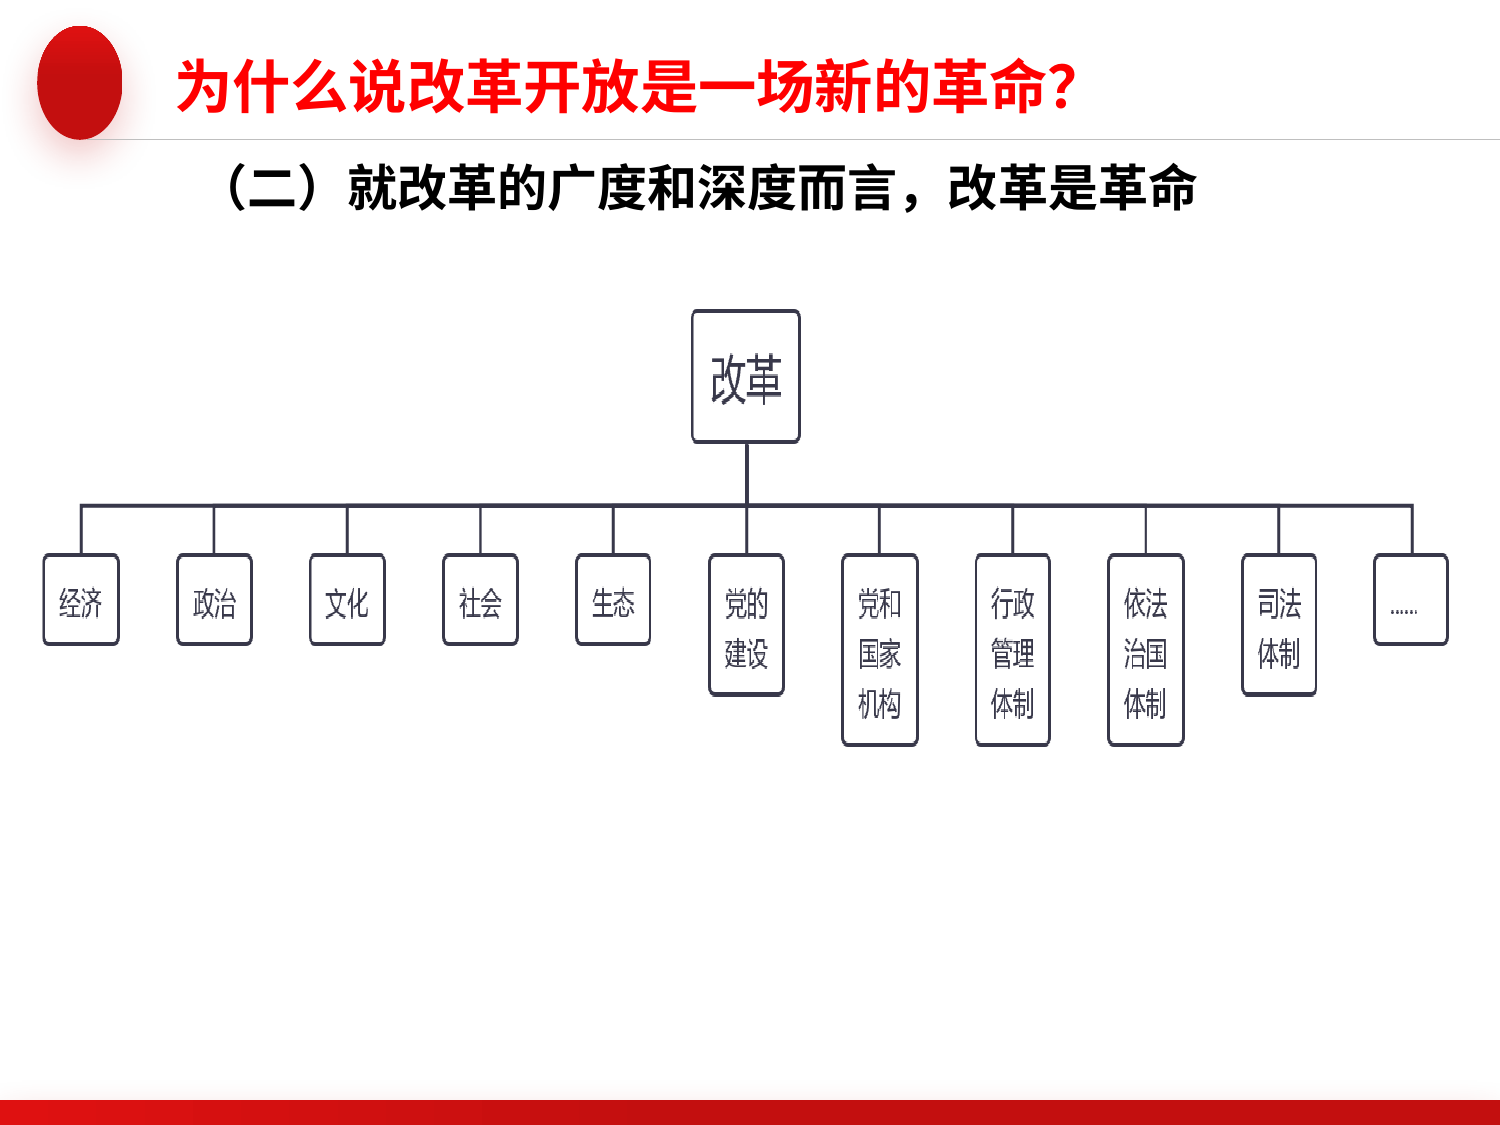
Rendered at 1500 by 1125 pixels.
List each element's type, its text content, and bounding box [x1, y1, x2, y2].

picture [0, 245, 1500, 813]
text_box （二）就改革的广度和深度而言，改革是革命 [182, 148, 1344, 224]
text_box 为什么说改革开放是一场新的革命？ [159, 42, 1136, 128]
